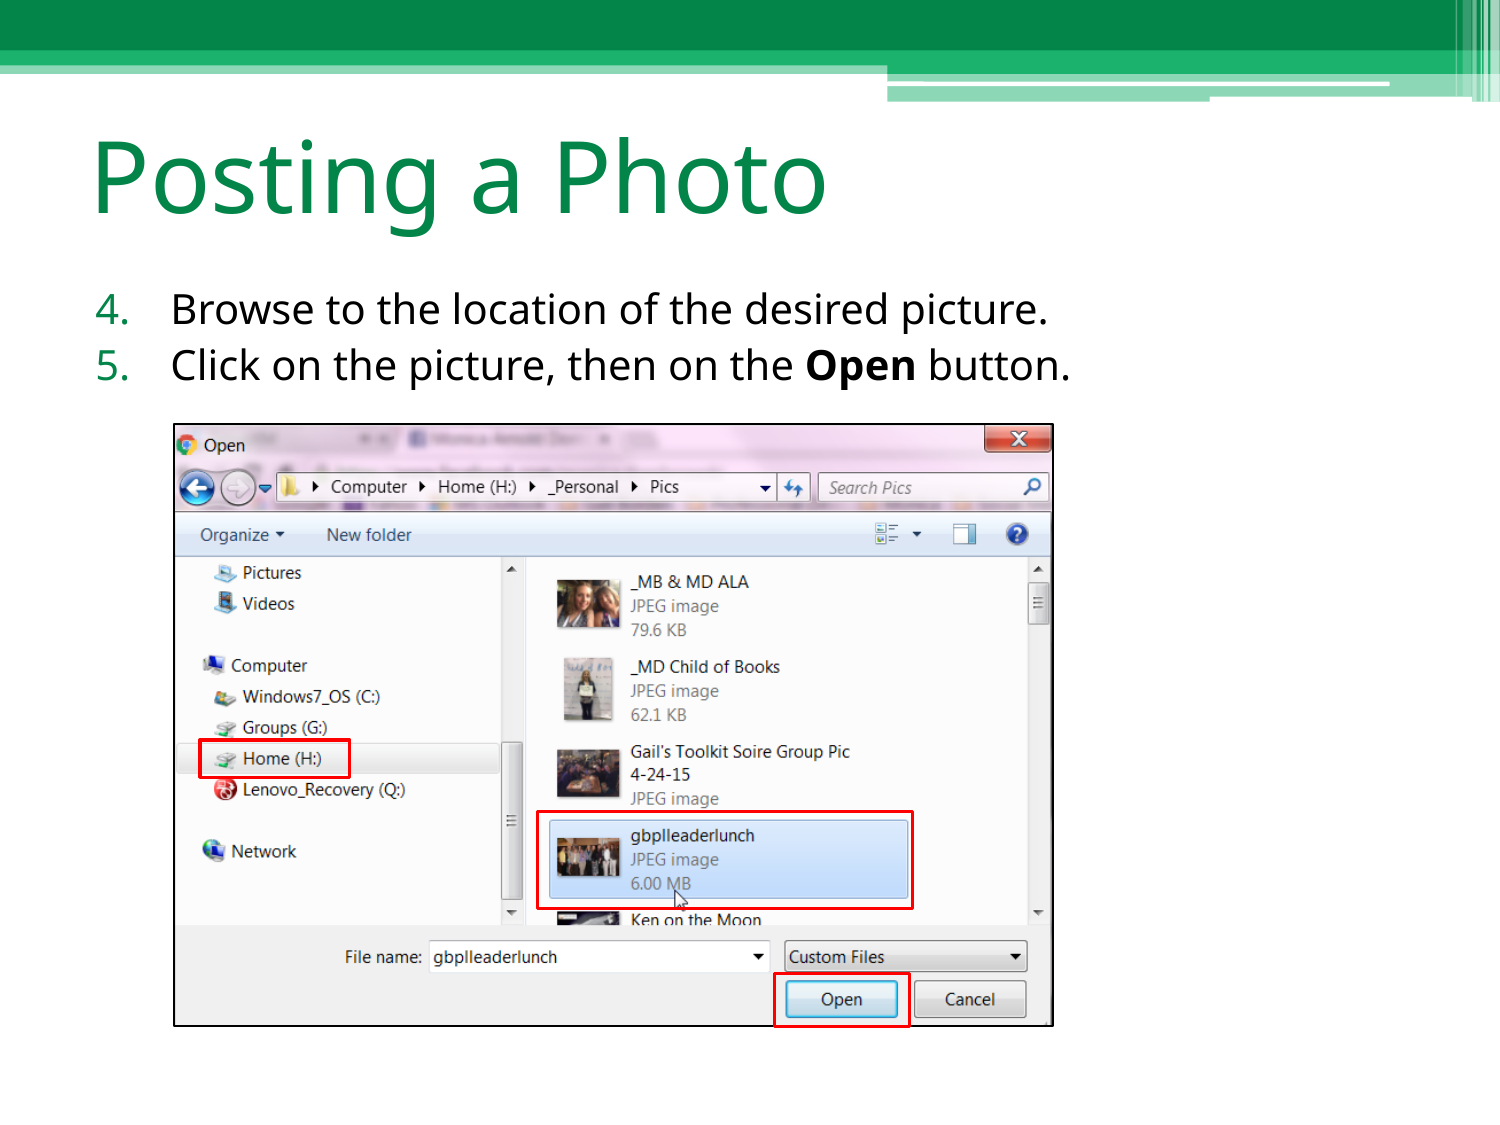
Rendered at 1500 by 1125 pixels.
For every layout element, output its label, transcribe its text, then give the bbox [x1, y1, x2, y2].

list Browse to the location of the desired picture. Click on the picture, then on the Open button. [80, 275, 1388, 939]
title Posting a Photo [75, 85, 1425, 261]
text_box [174, 424, 1052, 1027]
